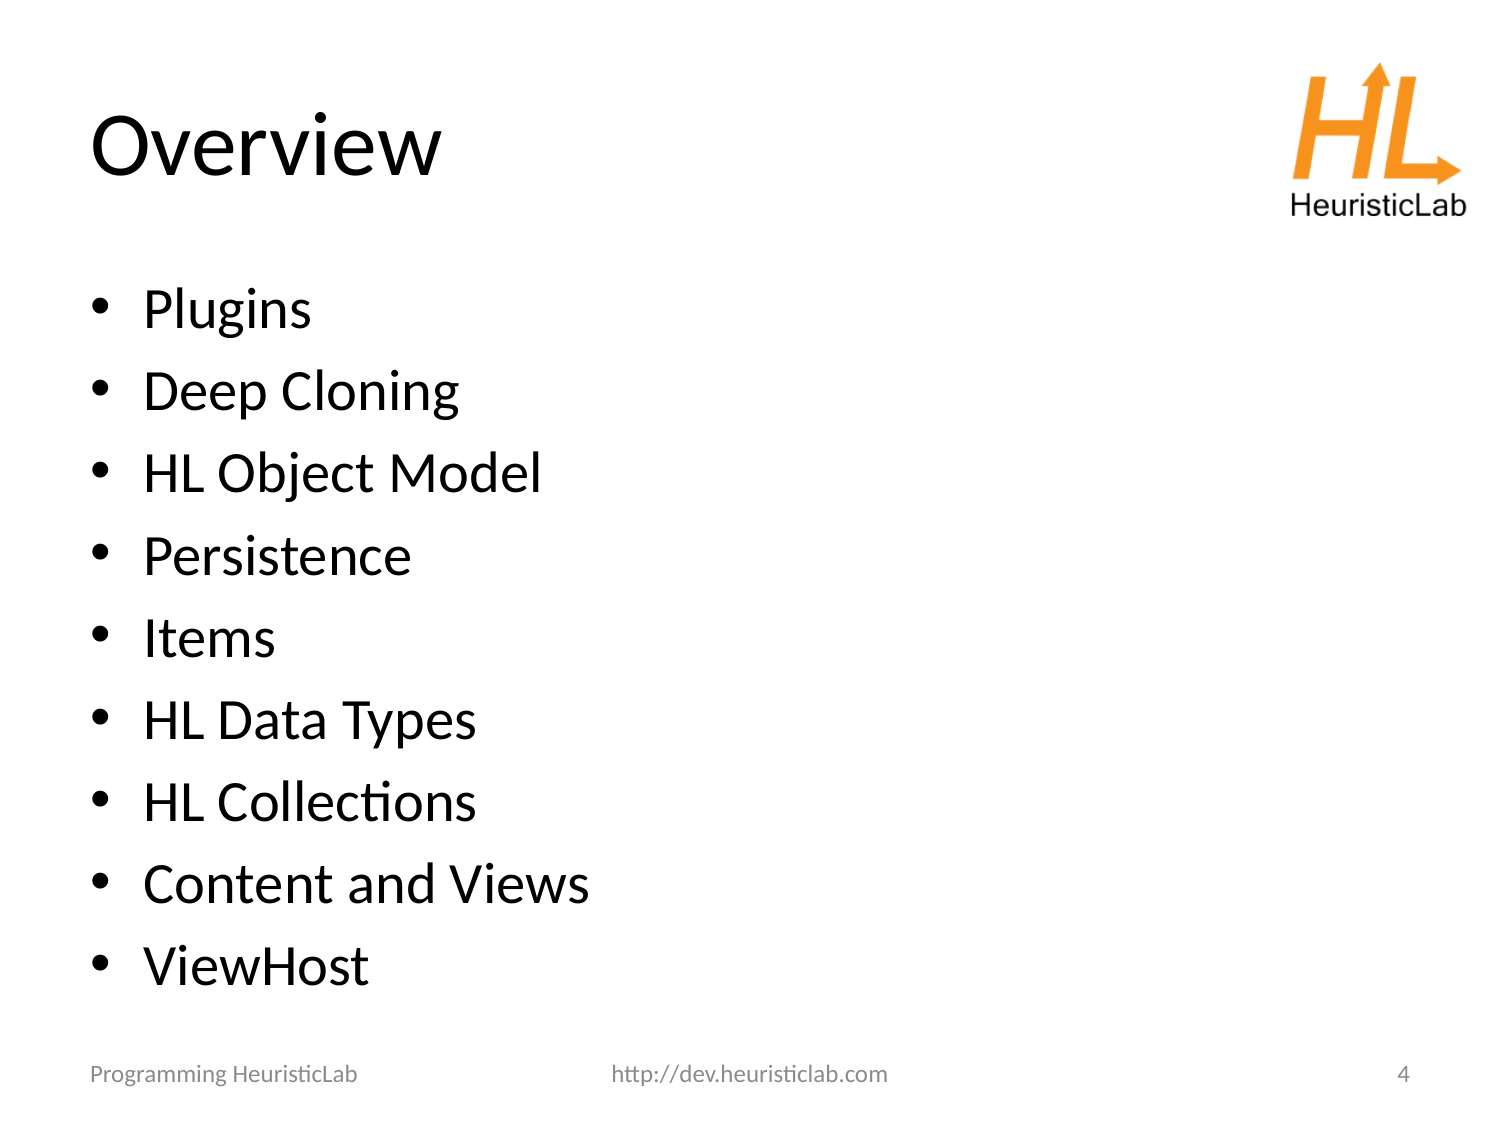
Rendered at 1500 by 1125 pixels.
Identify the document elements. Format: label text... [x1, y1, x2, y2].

footer http://dev.heuristiclab.com [512, 1042, 988, 1103]
title Overview [75, 45, 1282, 233]
picture [1281, 27, 1474, 244]
slide_number 4 [1074, 1042, 1425, 1103]
list Plugins Deep Cloning HL Object Model Persistence Items HL Data Types HL Collections Content and Views ViewHost [75, 262, 1425, 1005]
slide_number Programming HeuristicLab [75, 1042, 425, 1103]
